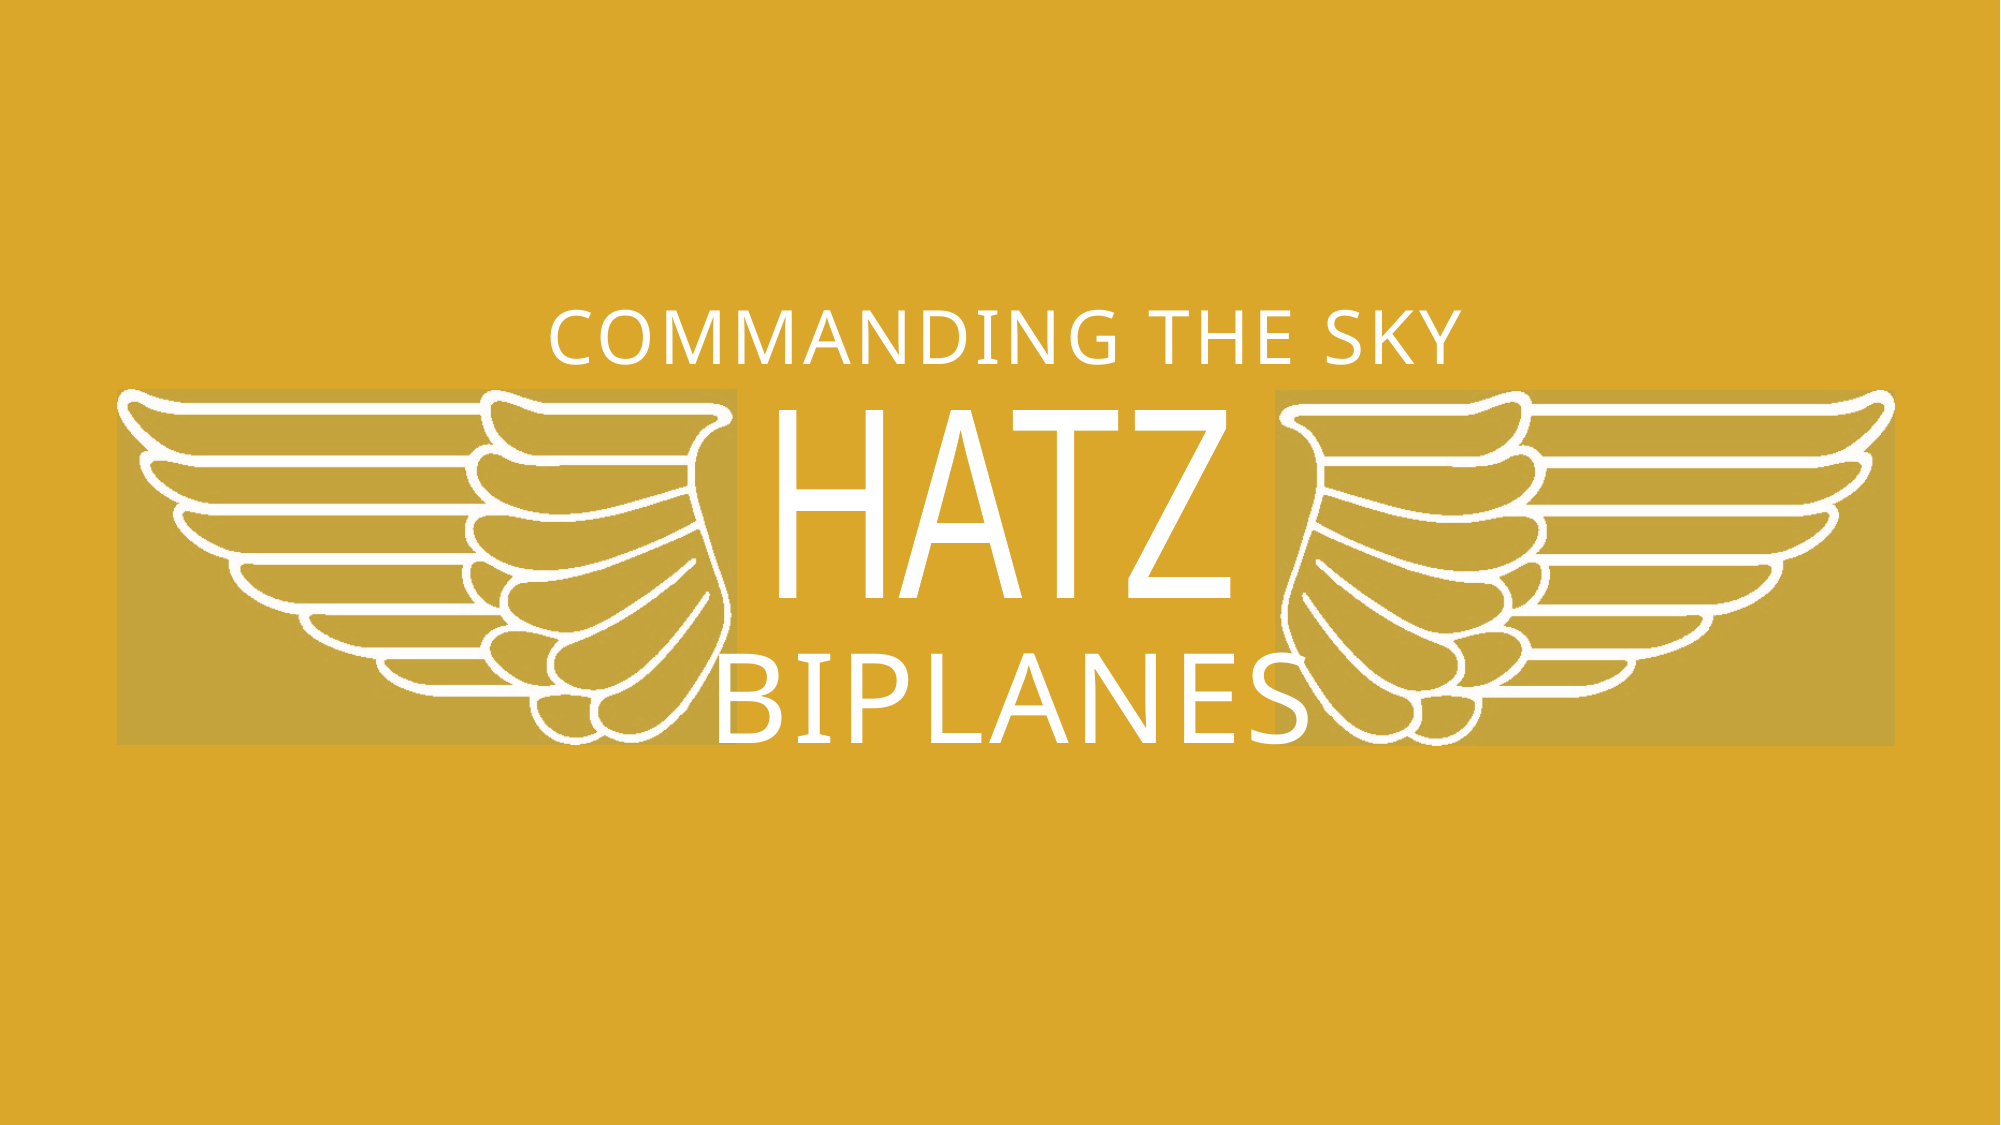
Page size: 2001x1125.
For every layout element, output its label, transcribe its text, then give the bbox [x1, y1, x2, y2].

picture [1275, 390, 1895, 747]
text_box COMMANDING THE SKY [531, 281, 1478, 387]
picture [117, 389, 737, 746]
text_box BIPLANES [693, 610, 1331, 776]
